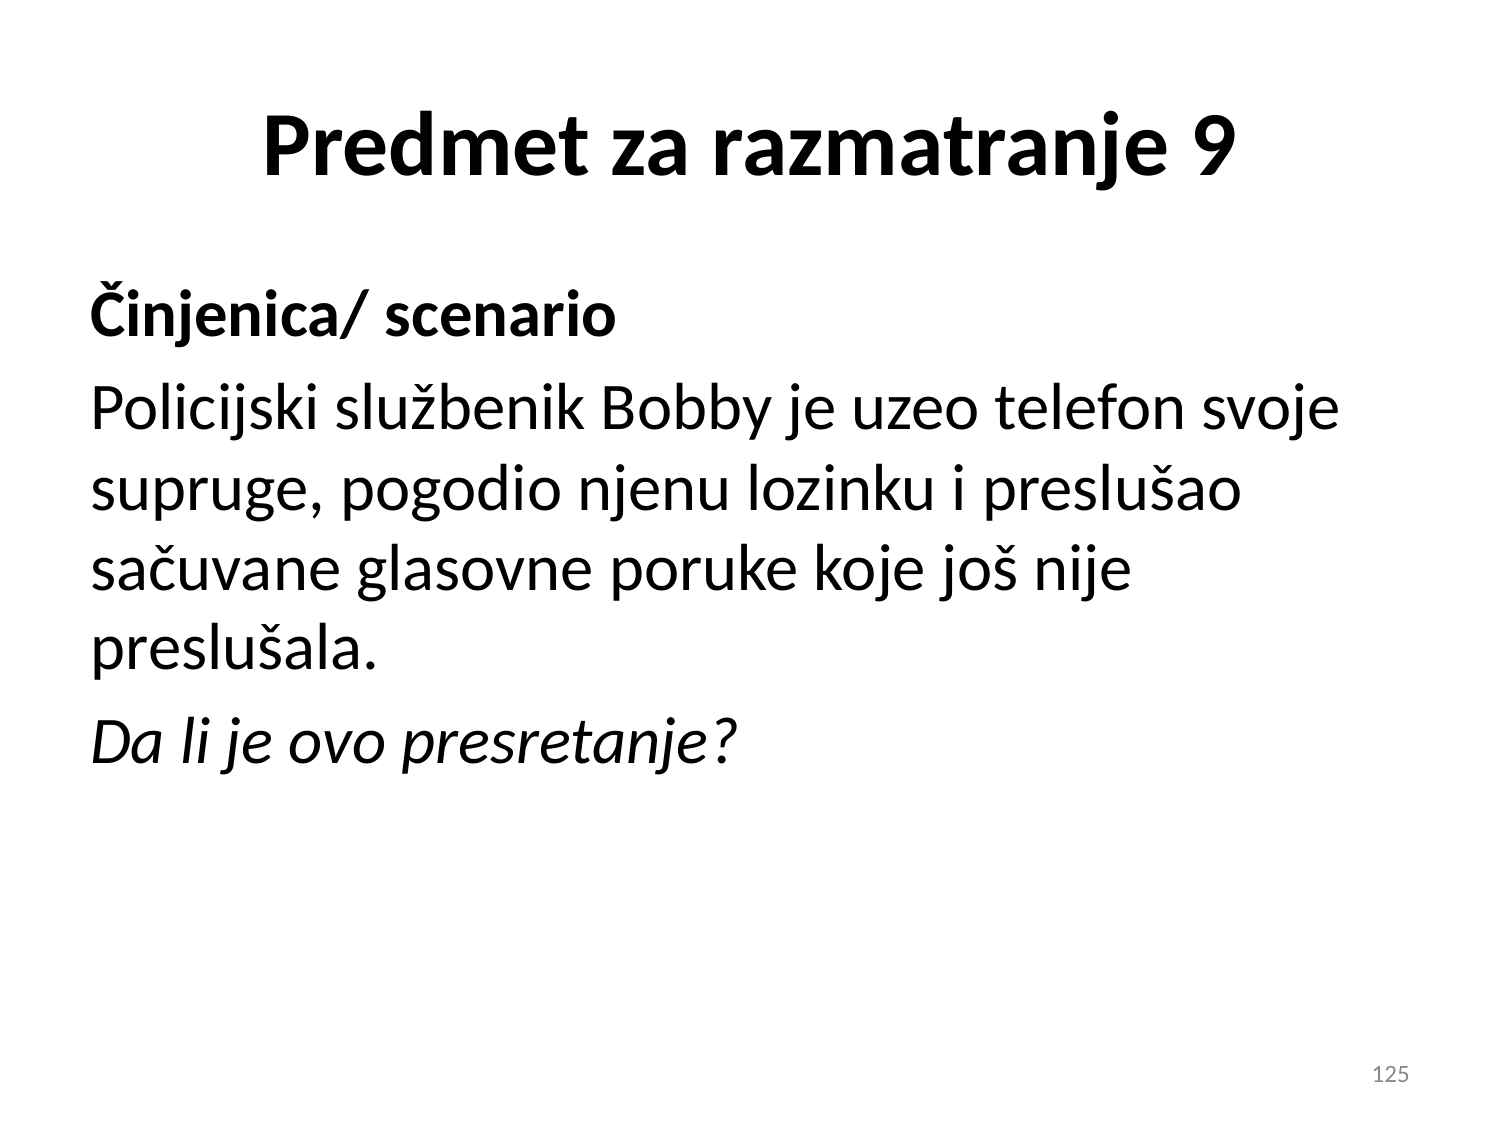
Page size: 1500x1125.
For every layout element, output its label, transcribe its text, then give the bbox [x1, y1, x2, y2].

title Predmet za razmatranje 9 [74, 44, 1426, 233]
list Činjenica/ scenario Policijski službenik Bobby je uzeo telefon svoje supruge, pogodio njenu lozinku i preslušao sačuvane glasovne poruke koje još nije preslušala. Da li je ovo presretanje? [74, 262, 1426, 1006]
slide_number 125 [1074, 1042, 1425, 1103]
